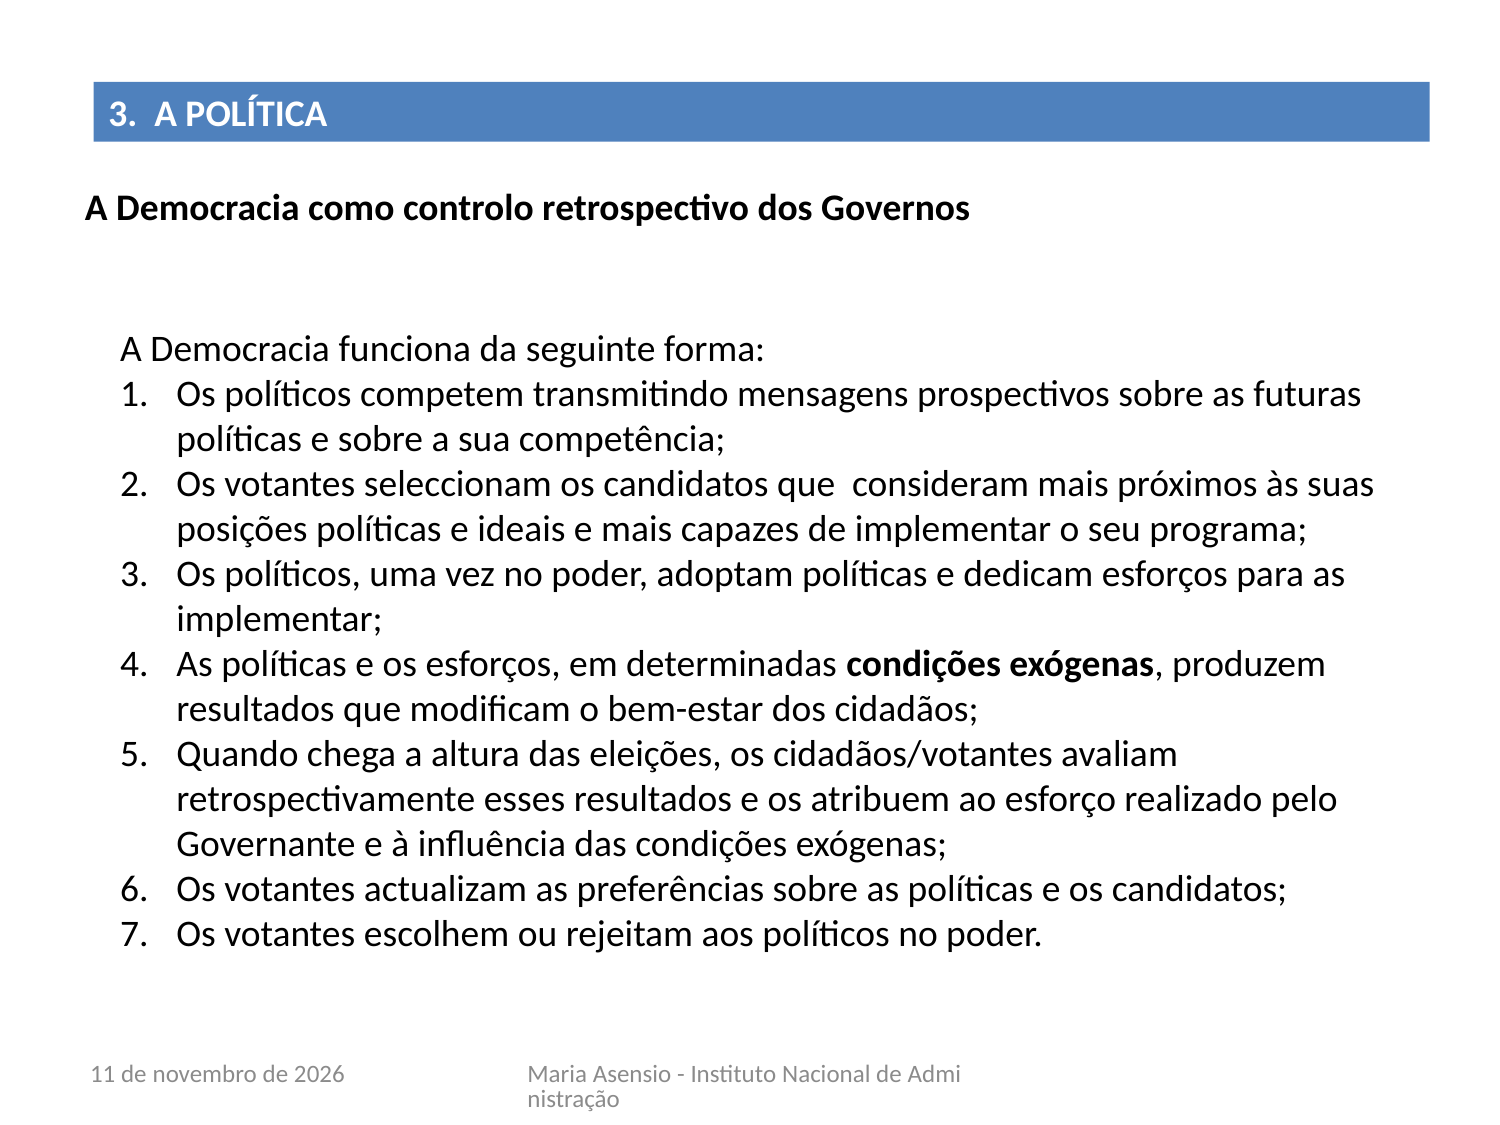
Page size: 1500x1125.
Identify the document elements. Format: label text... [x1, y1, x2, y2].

text_box 3. A POLÍTICA [93, 81, 1430, 142]
text_box A Democracia funciona da seguinte forma: Os políticos competem transmitindo mensagens prospectivos sobre as futuras políticas e sobre a sua competência; Os votantes seleccionam os candidatos que consideram mais próximos às suas posições políticas e ideais e mais capazes de implementar o seu programa; Os políticos, uma vez no poder, adoptam políticas e dedicam esforços para as implementar; As políticas e os esforços, em determinadas condições exógenas, produzem resultados que modificam o bem-estar dos cidadãos; Quando chega a altura das eleições, os cidadãos/votantes avaliam retrospectivamente esses resultados e os atribuem ao esforço realizado pelo Governante e à influência das condições exógenas; Os votantes actualizam as preferências sobre as políticas e os candidatos; Os votantes escolhem ou rejeitam aos políticos no poder. [105, 316, 1418, 962]
text_box A Democracia como controlo retrospectivo dos Governos [70, 175, 1418, 236]
footer Maria Asensio - Instituto Nacional de Administração [512, 1042, 988, 1103]
slide_number 21 de Maio de 2010 [75, 1042, 425, 1103]
